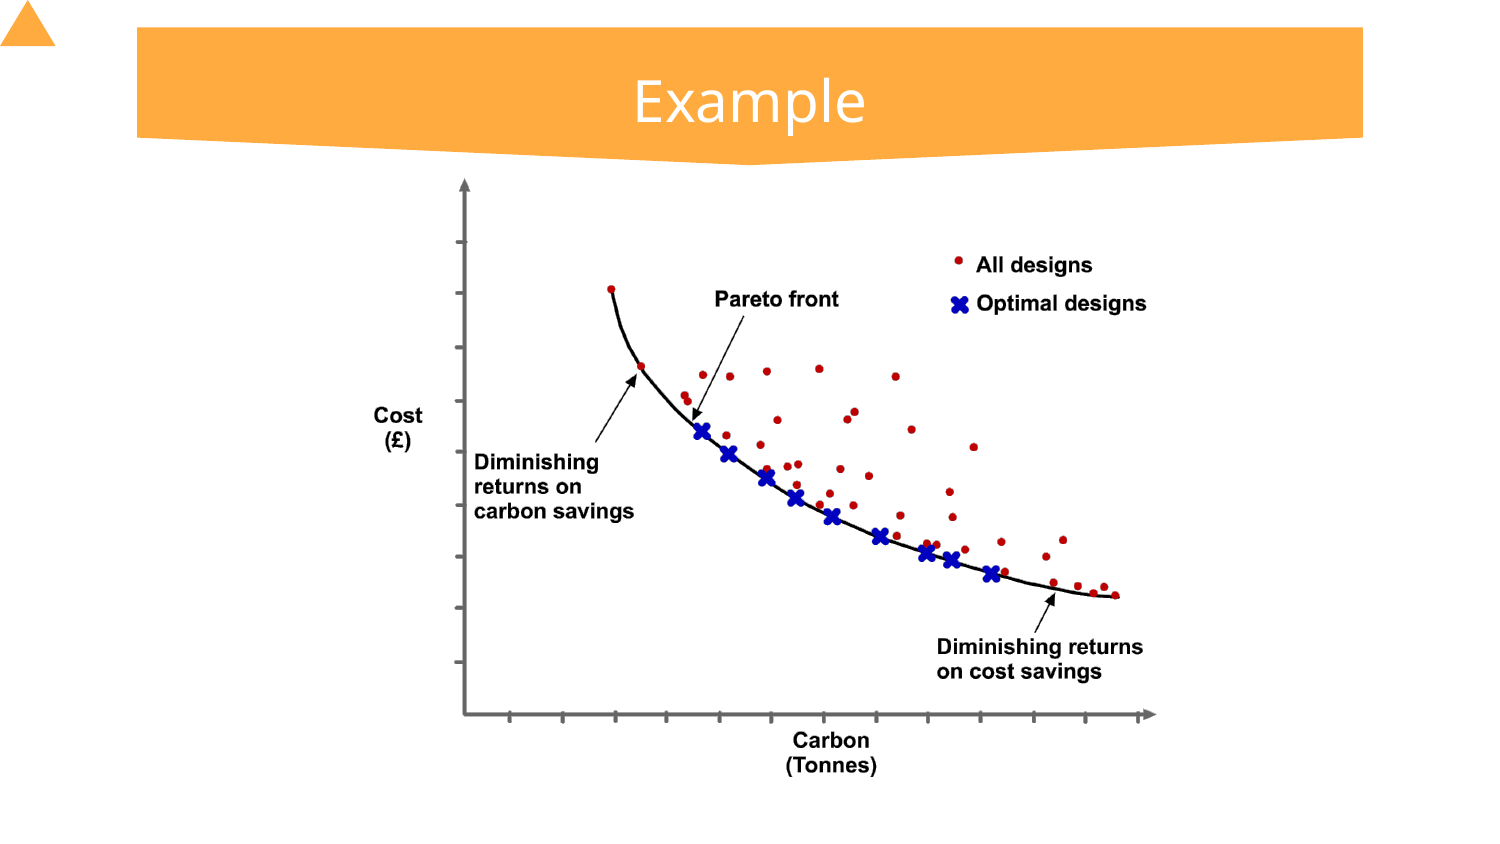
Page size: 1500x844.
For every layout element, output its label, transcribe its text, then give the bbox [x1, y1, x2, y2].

text_box [0, 0, 56, 47]
text_box [137, 27, 1363, 49]
text_box [279, 144, 1221, 166]
picture [341, 178, 1159, 808]
title Example [51, 49, 1449, 144]
